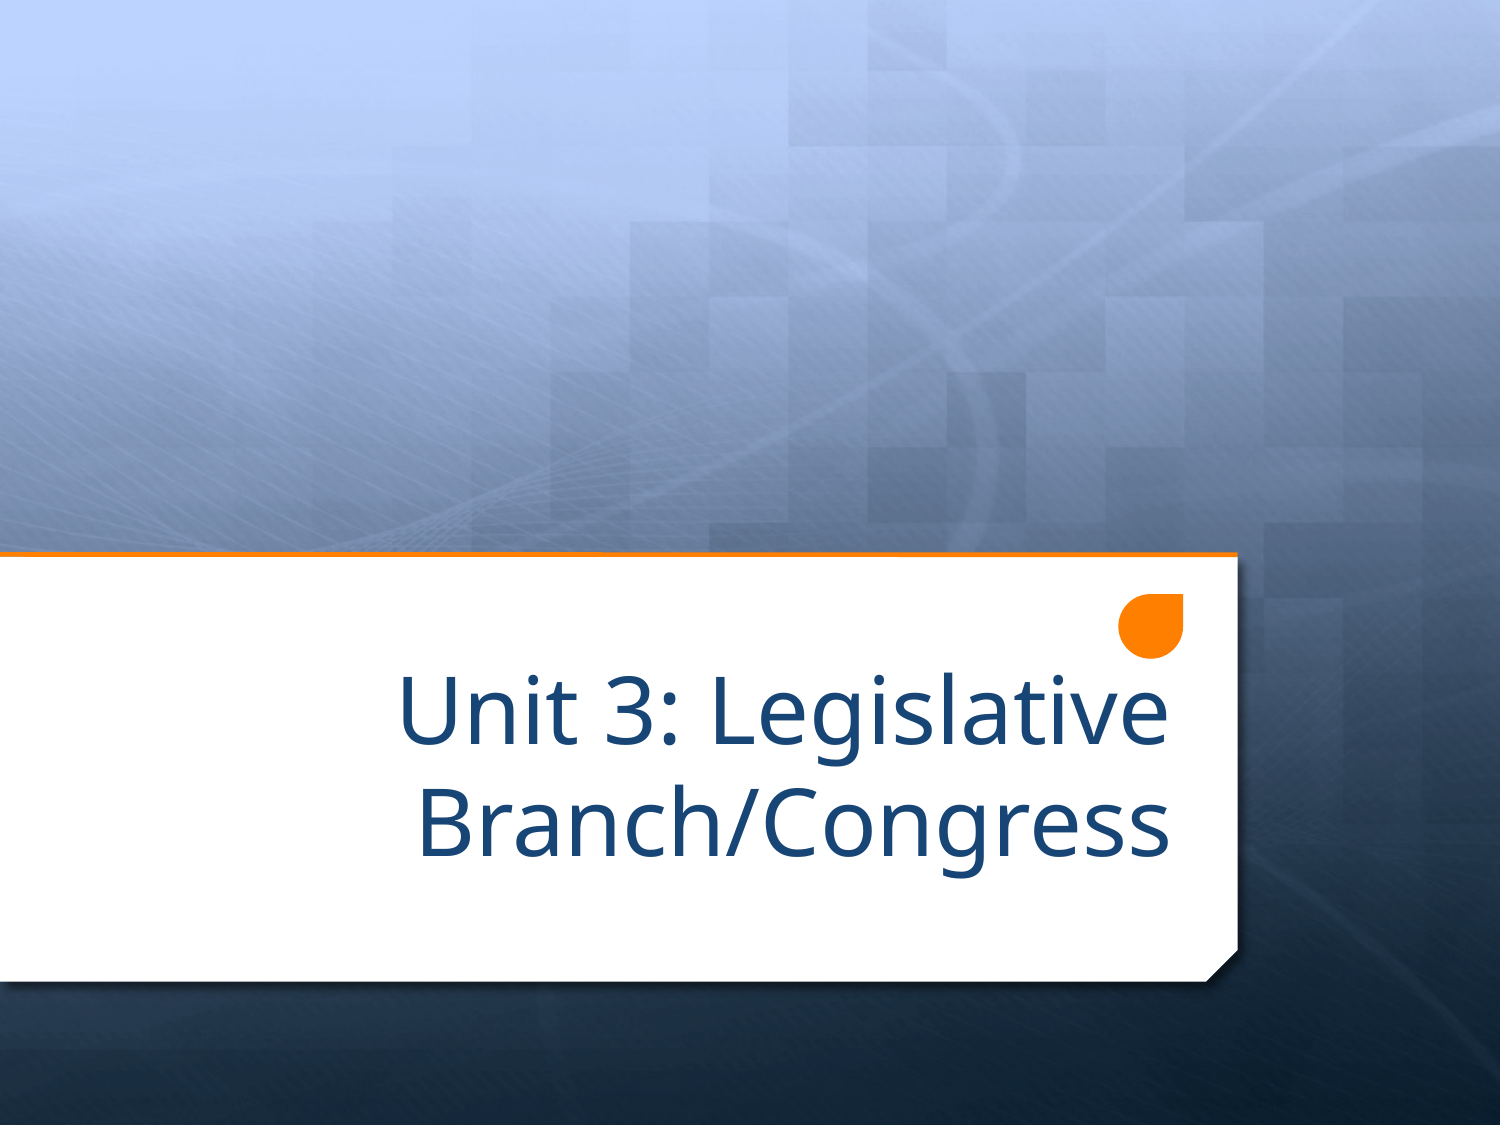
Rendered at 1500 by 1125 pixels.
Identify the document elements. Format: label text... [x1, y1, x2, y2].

title Unit 3: Legislative Branch/Congress [225, 641, 1188, 883]
